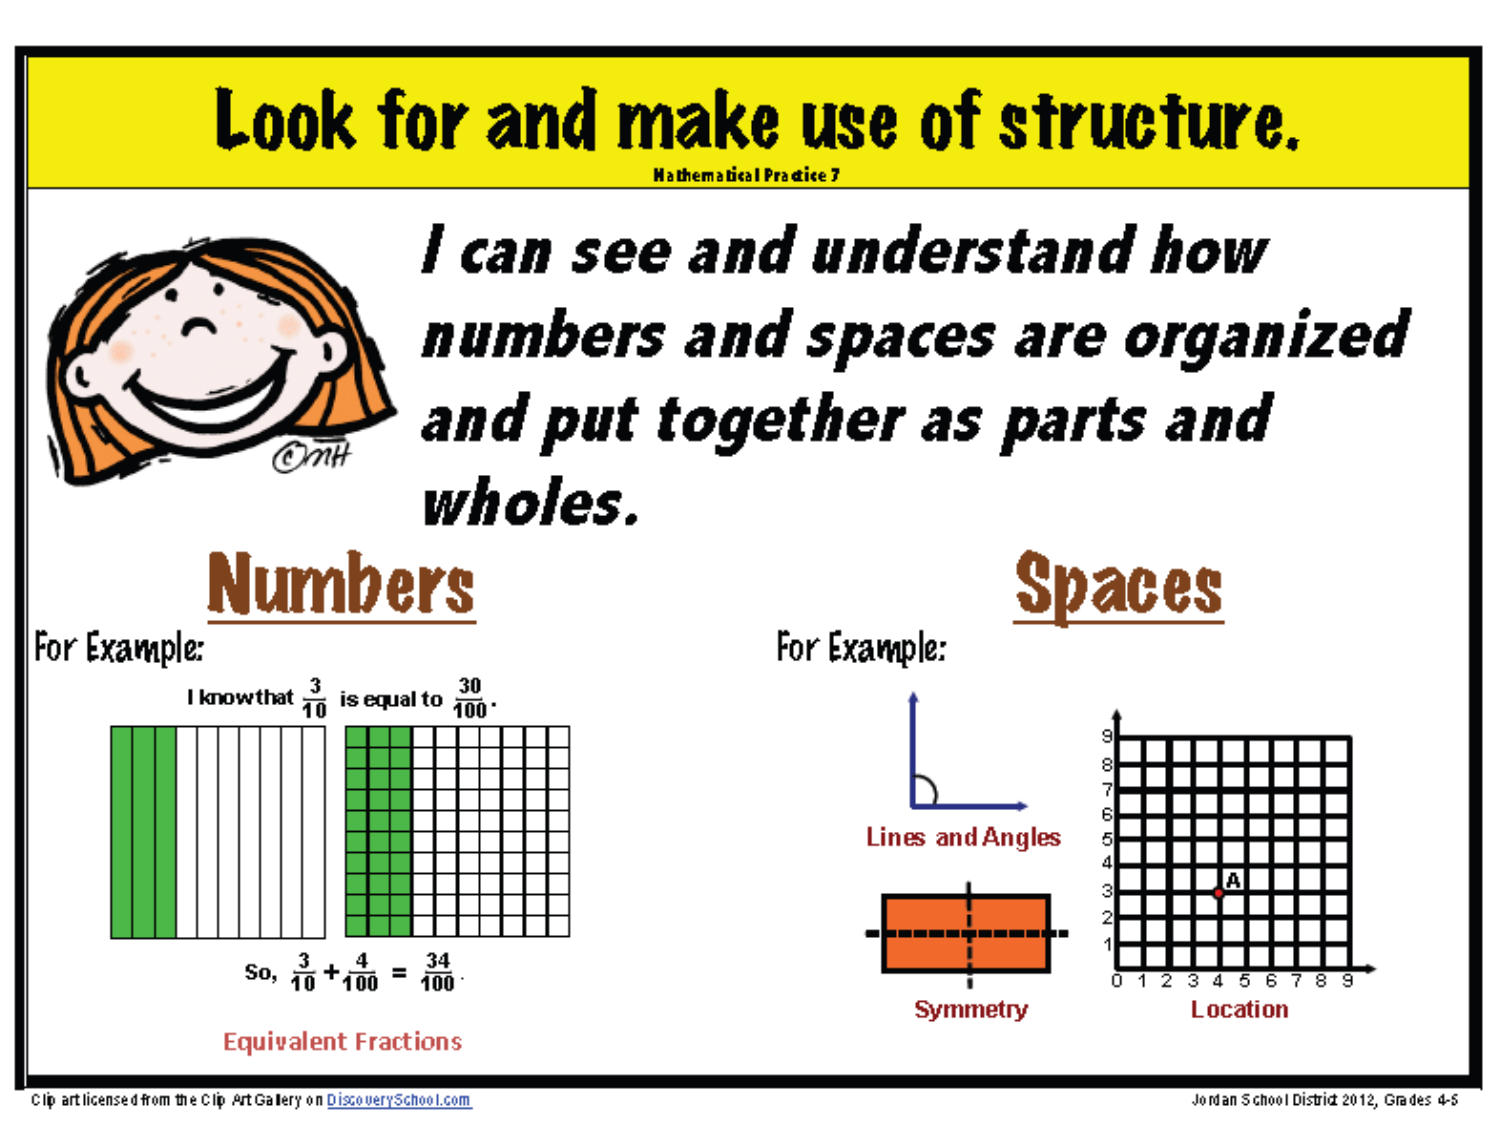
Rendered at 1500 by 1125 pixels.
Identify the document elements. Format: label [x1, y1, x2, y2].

list [0, 33, 1500, 1125]
